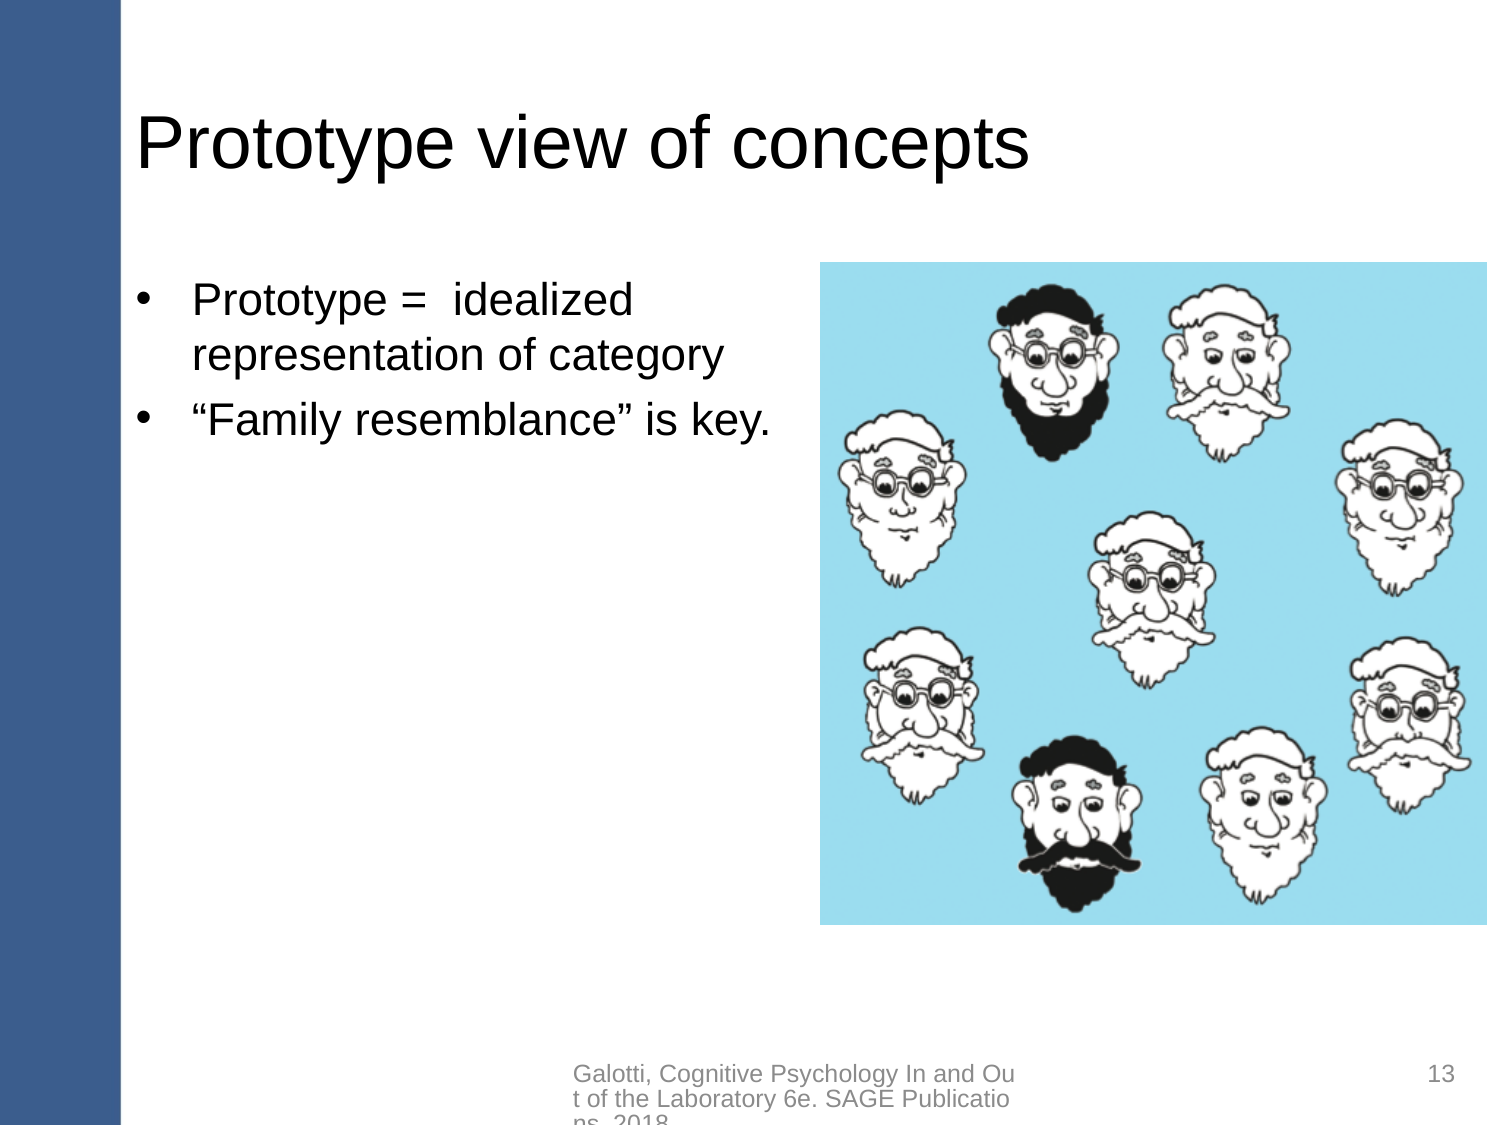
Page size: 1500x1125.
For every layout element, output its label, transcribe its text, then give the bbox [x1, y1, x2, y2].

picture [0, 0, 1500, 1125]
title Prototype view of concepts [120, 45, 1471, 233]
list Prototype = idealized representation of category “Family resemblance” is key. [120, 262, 802, 1005]
footer Galotti, Cognitive Psychology In and Out of the Laboratory 6e. SAGE Publications, 2018. [558, 1042, 1033, 1103]
slide_number 13 [1120, 1042, 1471, 1103]
